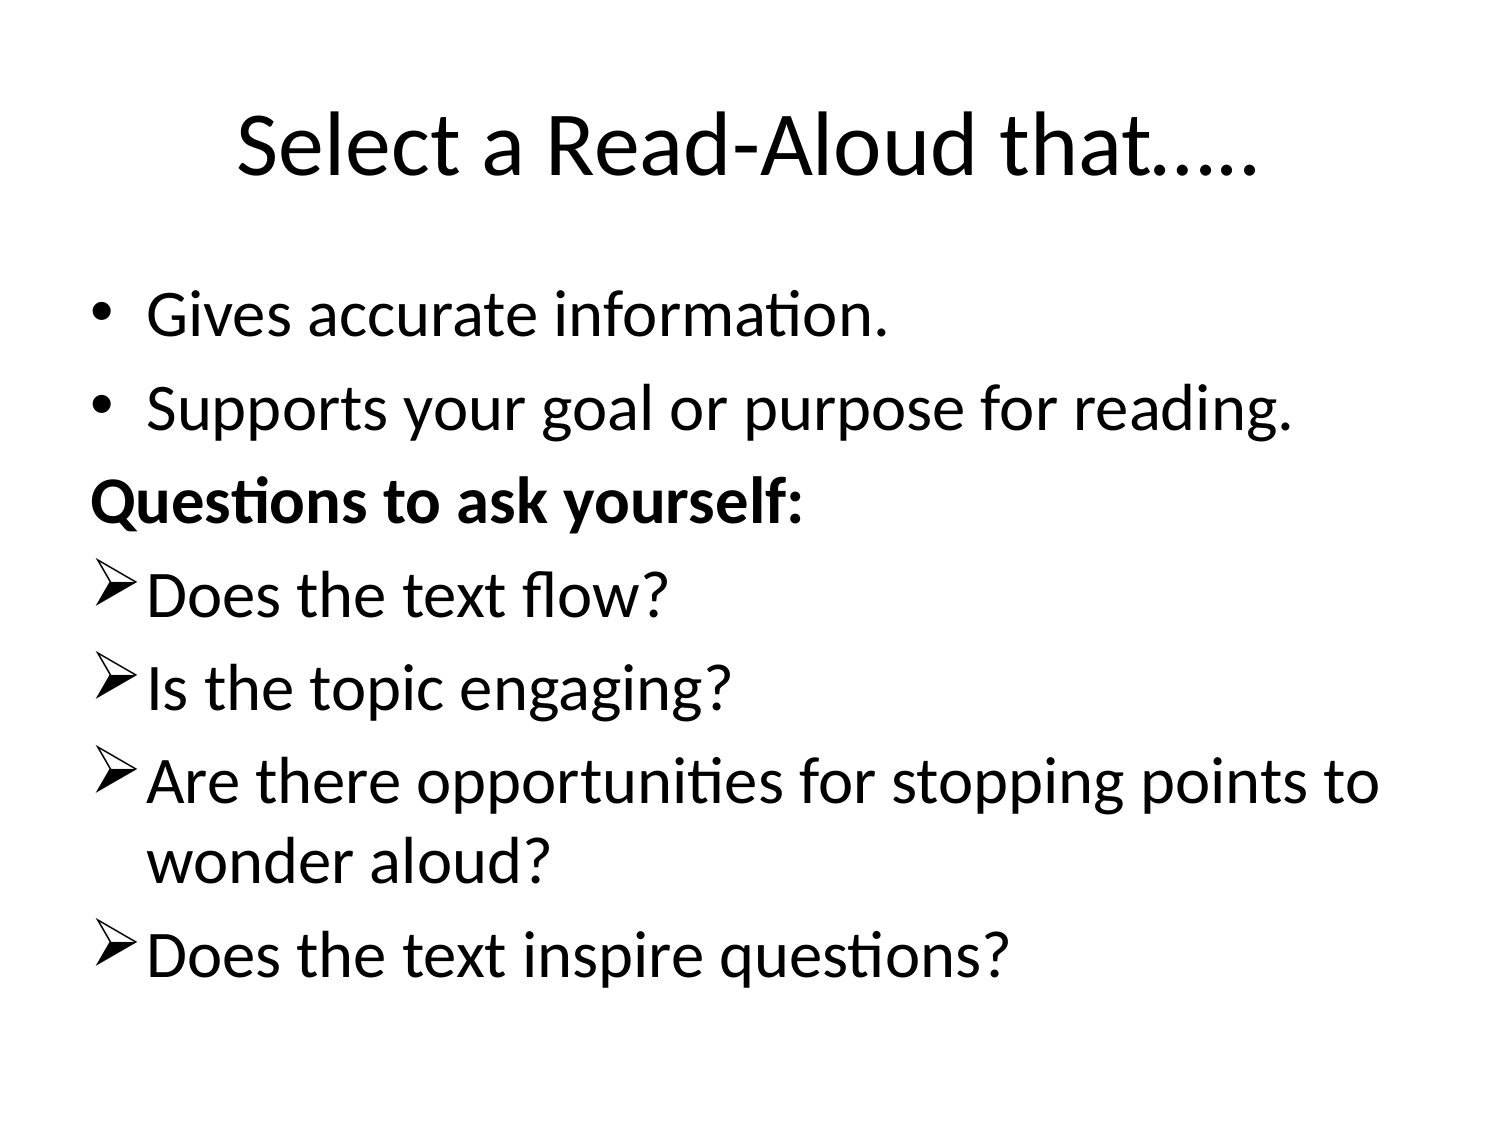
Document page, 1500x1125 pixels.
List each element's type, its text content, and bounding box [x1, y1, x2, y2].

title Select a Read-Aloud that….. [75, 45, 1425, 233]
list Gives accurate information. Supports your goal or purpose for reading. Questions to ask yourself: Does the text flow? Is the topic engaging? Are there opportunities for stopping points to wonder aloud? Does the text inspire questions? [75, 262, 1425, 1005]
